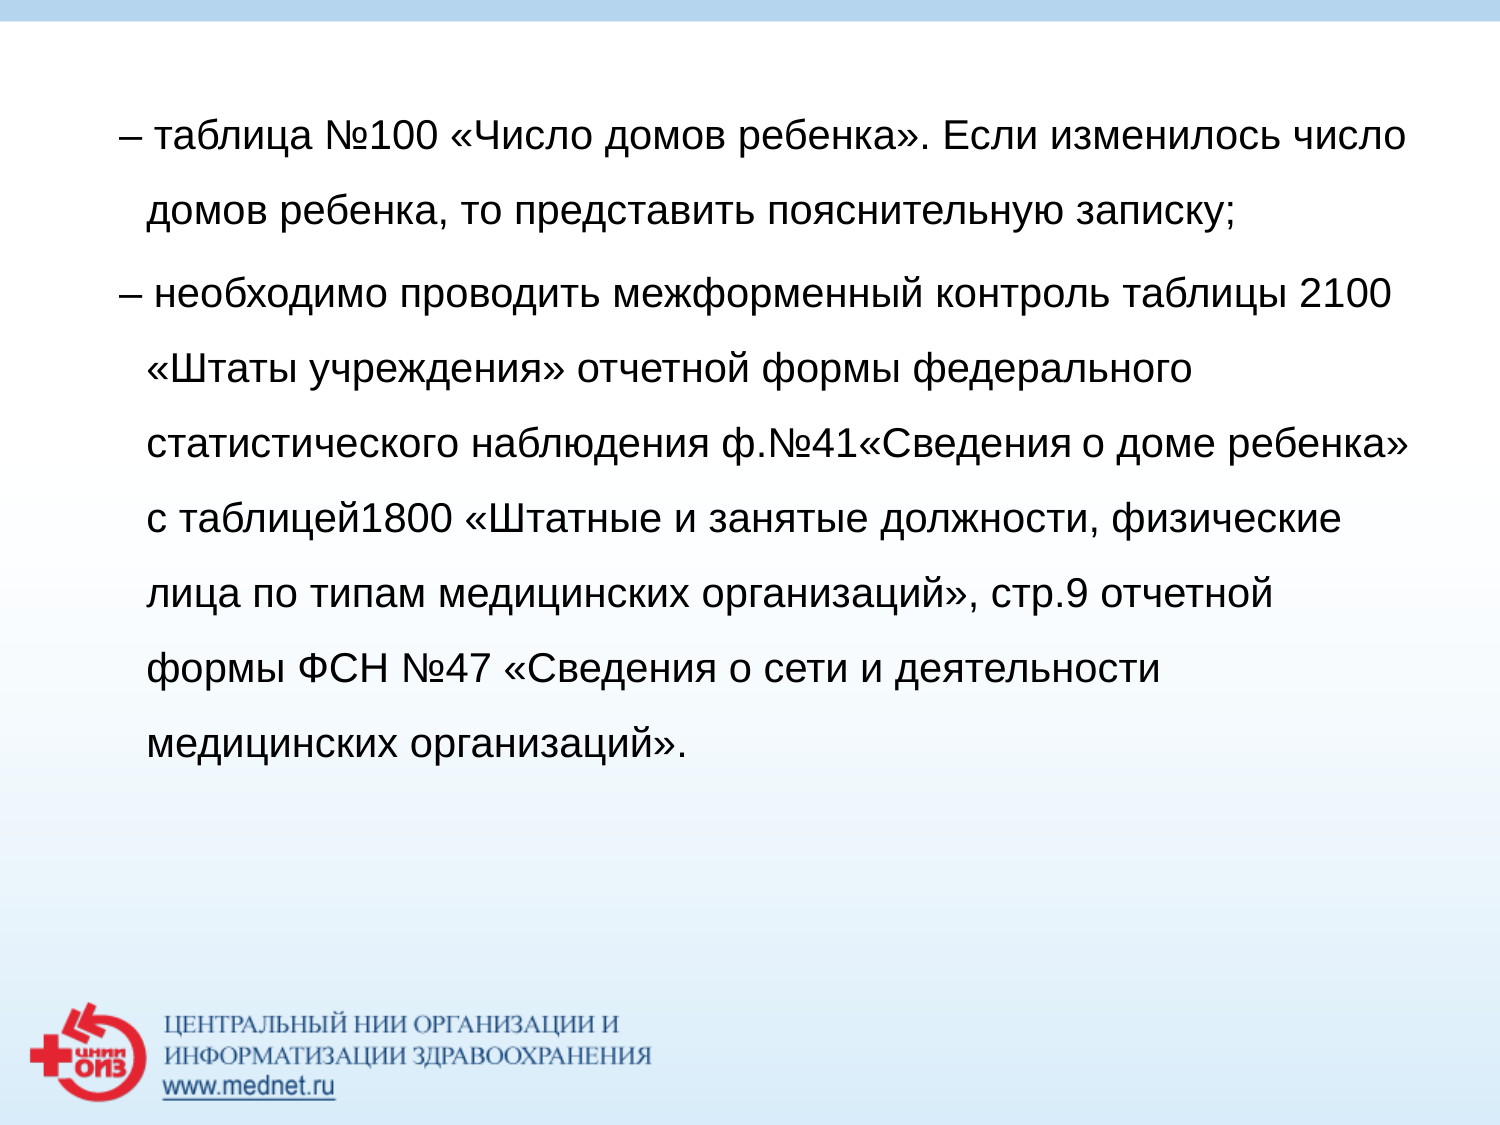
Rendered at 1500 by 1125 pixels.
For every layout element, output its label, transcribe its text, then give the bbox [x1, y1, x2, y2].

list – таблица №100 «Число домов ребенка». Если изменилось число домов ребенка, то представить пояснительную записку; ‒ необходимо проводить межформенный контроль таблицы 2100 «Штаты учреждения» отчетной формы федерального статистического наблюдения ф.№41«Сведения о доме ребенка» с таблицей1800 «Штатные и занятые должности, физические лица по типам медицинских организаций», стр.9 отчетной формы ФСН №47 «Сведения о сети и деятельности медицинских организаций». [75, 75, 1425, 963]
picture [0, 0, 1500, 1125]
